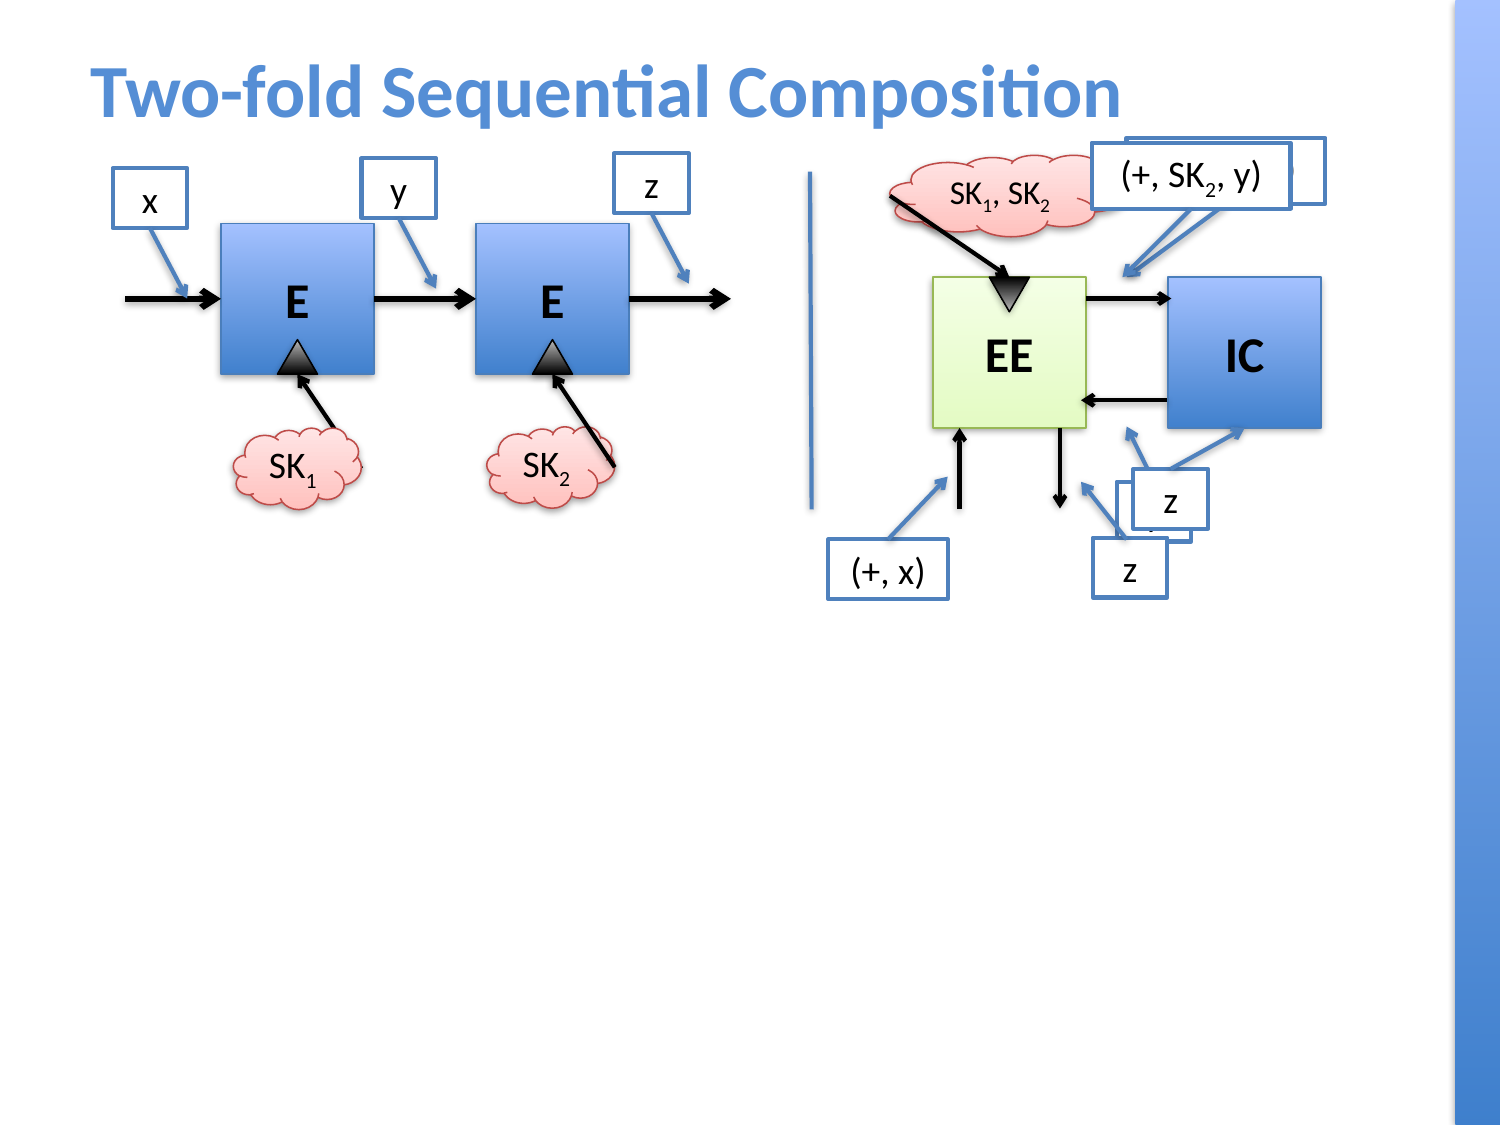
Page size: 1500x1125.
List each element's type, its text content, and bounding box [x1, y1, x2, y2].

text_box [112, 167, 188, 299]
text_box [1131, 406, 1209, 530]
text_box EE [932, 276, 1087, 429]
text_box SK1, SK2 [888, 154, 1086, 238]
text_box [1080, 481, 1168, 599]
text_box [1126, 137, 1326, 278]
text_box [988, 276, 1031, 313]
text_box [1116, 426, 1126, 480]
text_box SK2 [485, 426, 614, 509]
text_box IC [1167, 286, 1322, 429]
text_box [827, 476, 948, 601]
text_box SK1 [232, 427, 363, 511]
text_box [361, 158, 437, 289]
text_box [613, 153, 690, 284]
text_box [475, 223, 630, 375]
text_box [220, 223, 375, 375]
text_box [1091, 142, 1291, 278]
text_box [1172, 538, 1192, 543]
title Two-fold Sequential Composition [75, 25, 1431, 150]
